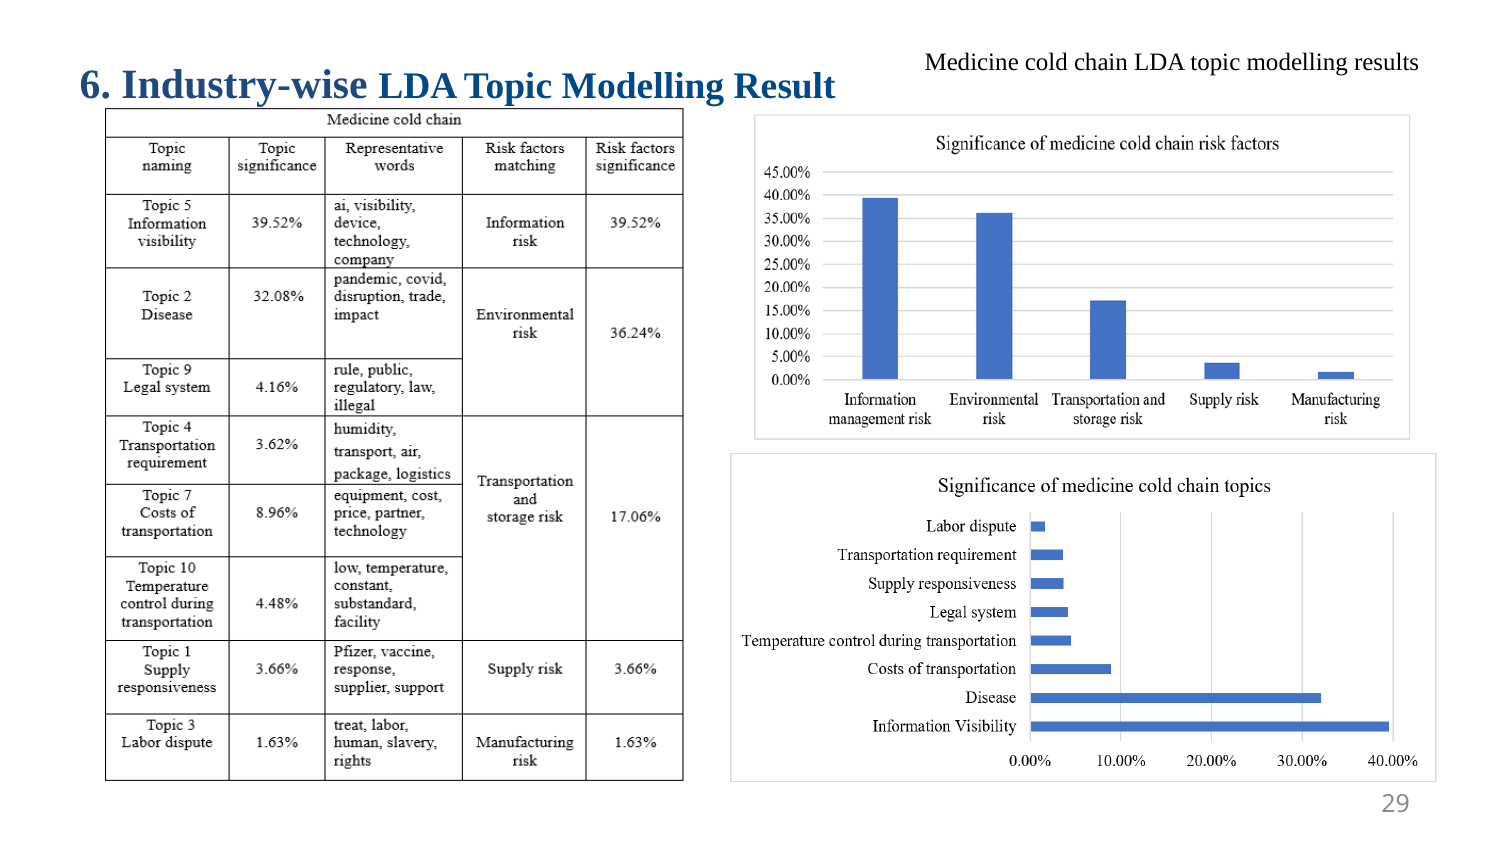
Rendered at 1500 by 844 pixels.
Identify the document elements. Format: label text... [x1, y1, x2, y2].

text_box Medicine cold chain LDA topic modelling results [928, 37, 1500, 83]
text_box 6. Industry-wise LDA Topic Modelling Result [64, 0, 928, 115]
slide_number 29 [1074, 793, 1425, 827]
picture [749, 107, 1417, 444]
picture [105, 101, 692, 786]
picture [722, 446, 1443, 786]
